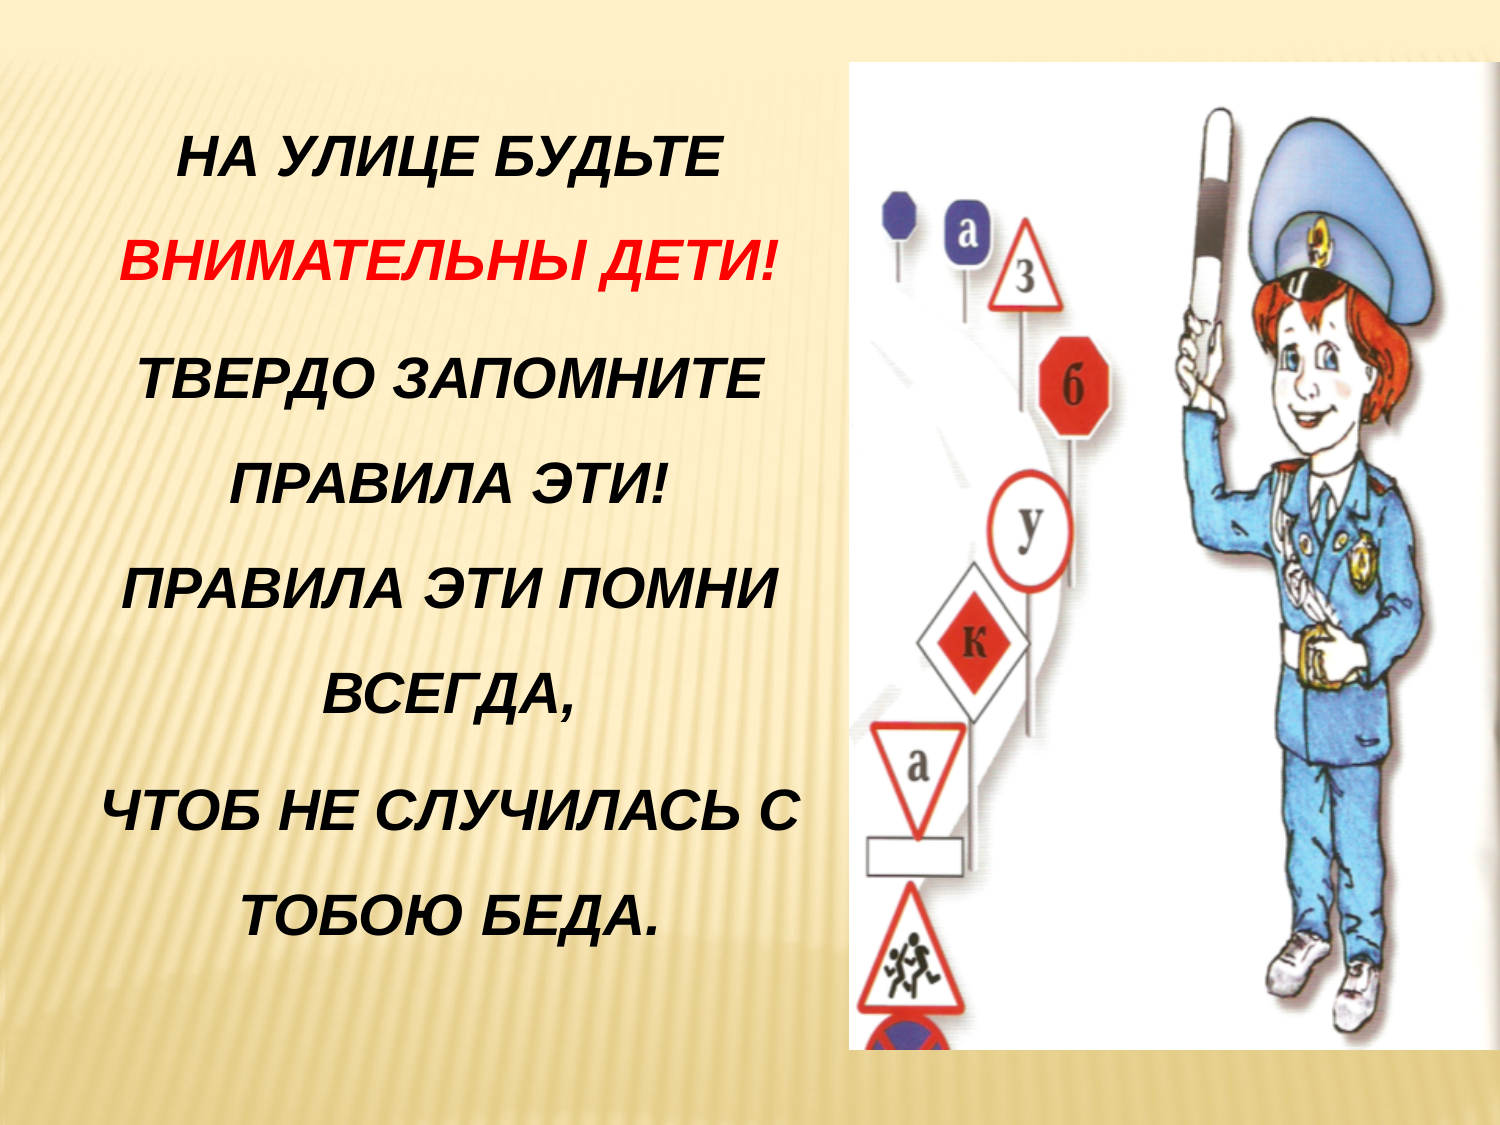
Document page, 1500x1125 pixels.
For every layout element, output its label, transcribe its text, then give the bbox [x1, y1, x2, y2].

text_box НА УЛИЦЕ БУДЬТЕ ВНИМАТЕЛЬНЫ ДЕТИ! ТВЕРДО ЗАПОМНИТЕ ПРАВИЛА ЭТИ! ПРАВИЛА ЭТИ ПОМНИ ВСЕГДА, ЧТОБ НЕ СЛУЧИЛАСЬ С ТОБОЮ БЕДА. [23, 85, 839, 1002]
picture [849, 62, 1500, 1051]
